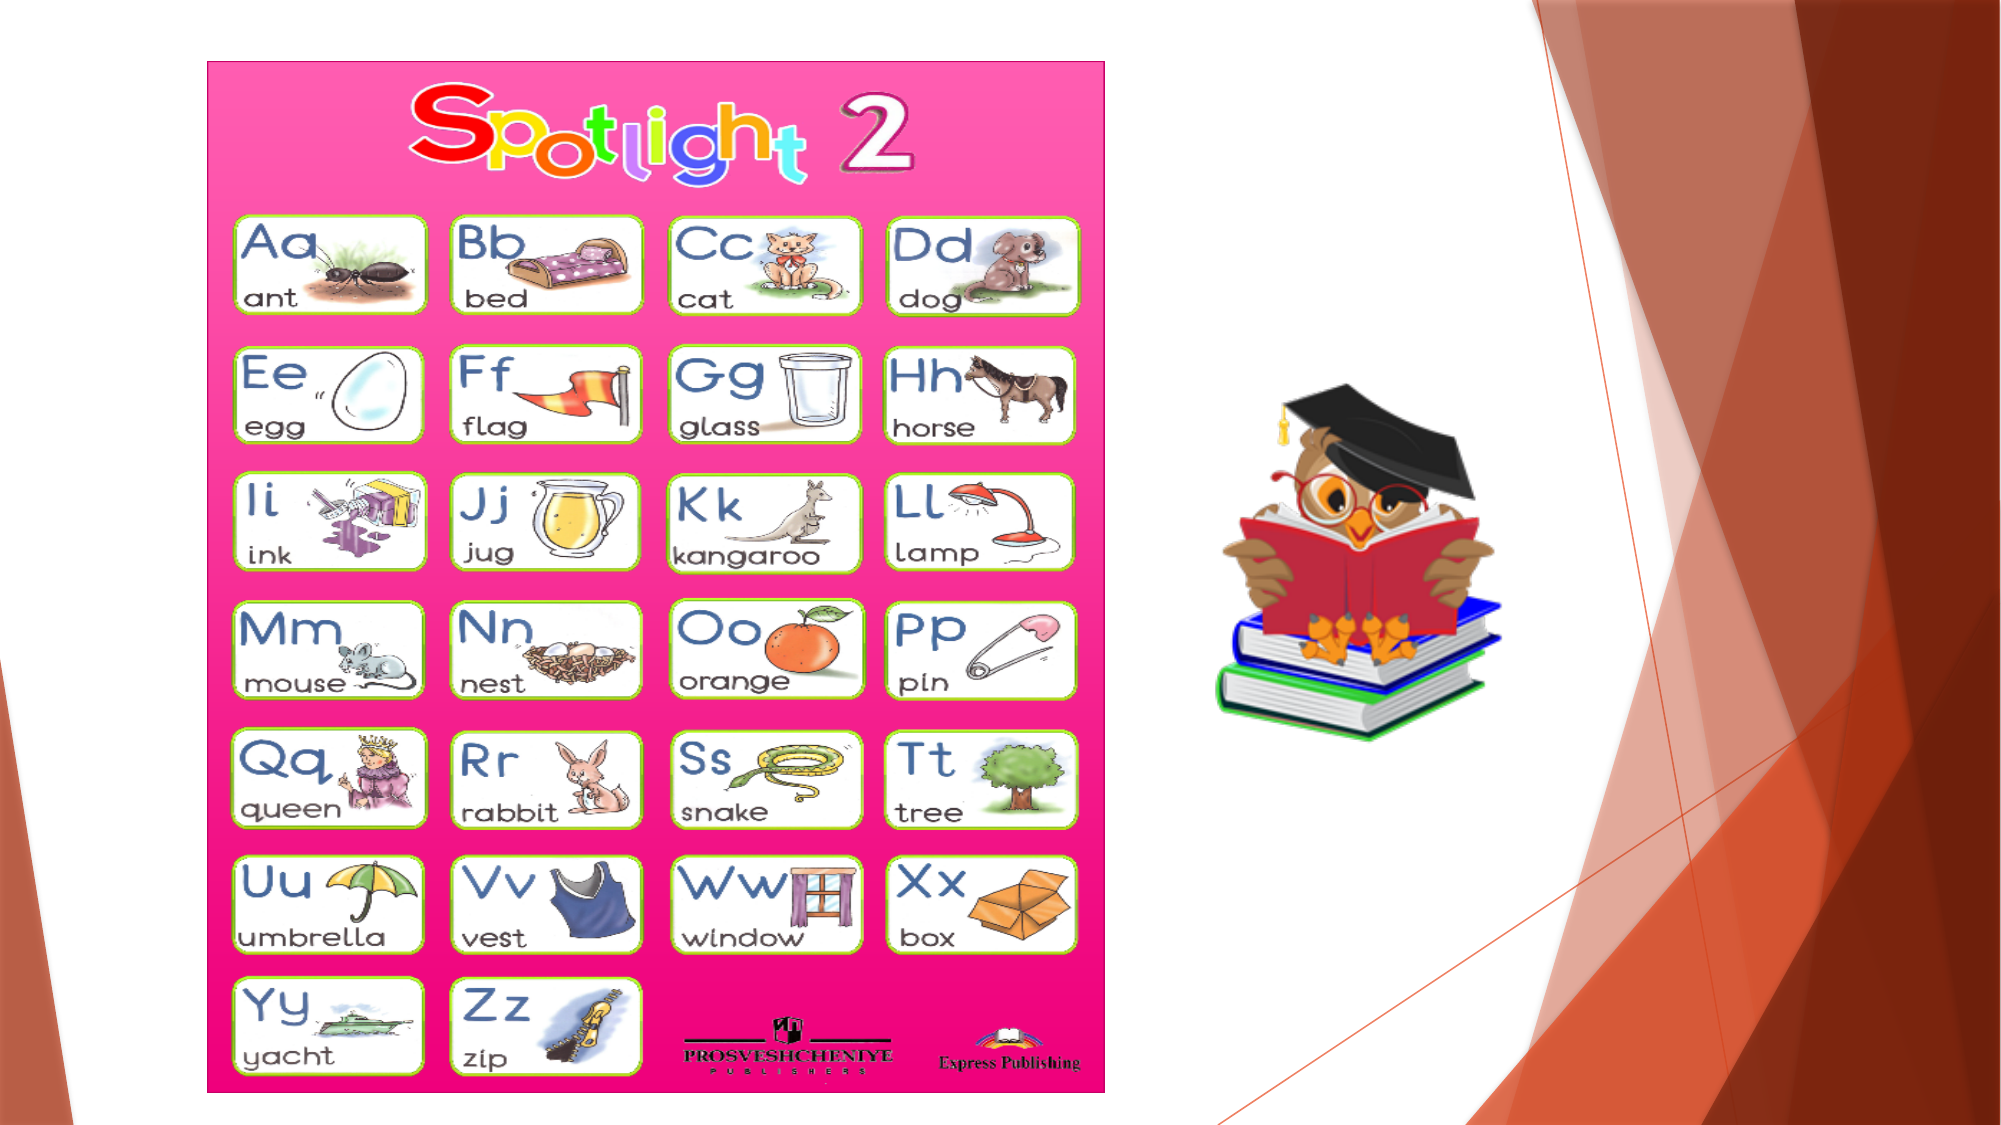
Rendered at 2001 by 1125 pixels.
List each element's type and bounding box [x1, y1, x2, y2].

list [206, 61, 1106, 1094]
picture [1168, 371, 1553, 755]
